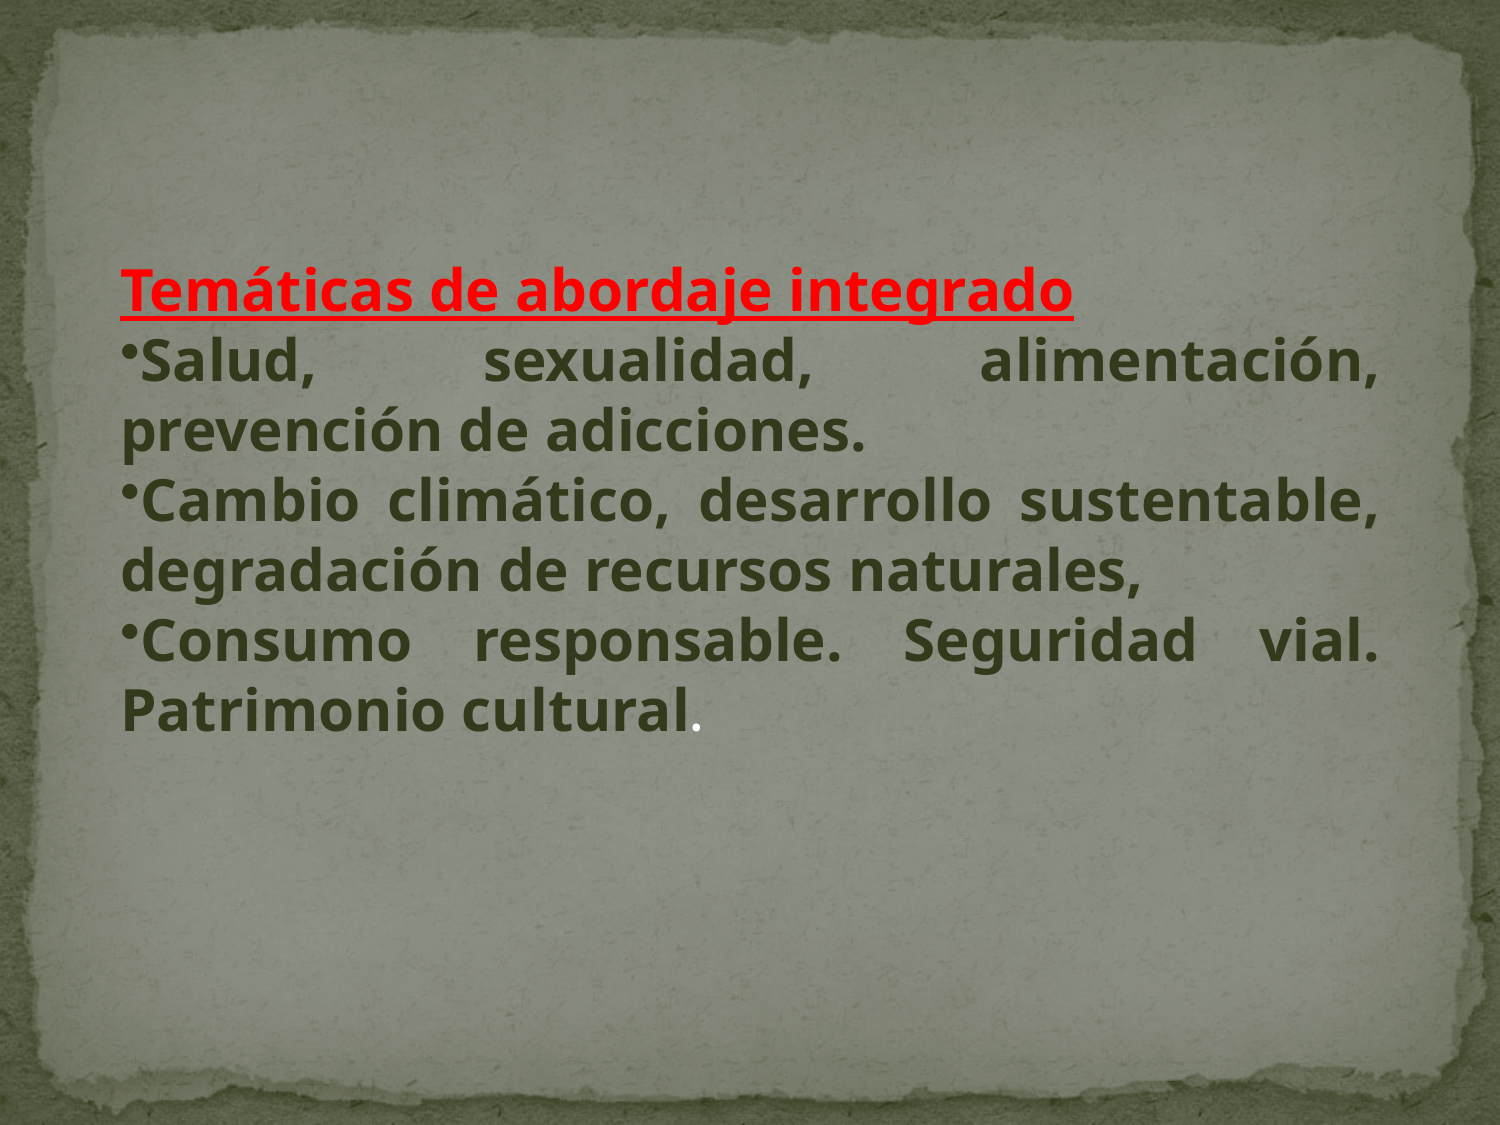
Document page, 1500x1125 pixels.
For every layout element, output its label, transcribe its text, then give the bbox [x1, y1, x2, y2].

text_box Temáticas de abordaje integrado Salud, sexualidad, alimentación, prevención de adicciones. Cambio climático, desarrollo sustentable, degradación de recursos naturales, Consumo responsable. Seguridad vial. Patrimonio cultural. [105, 246, 1395, 751]
